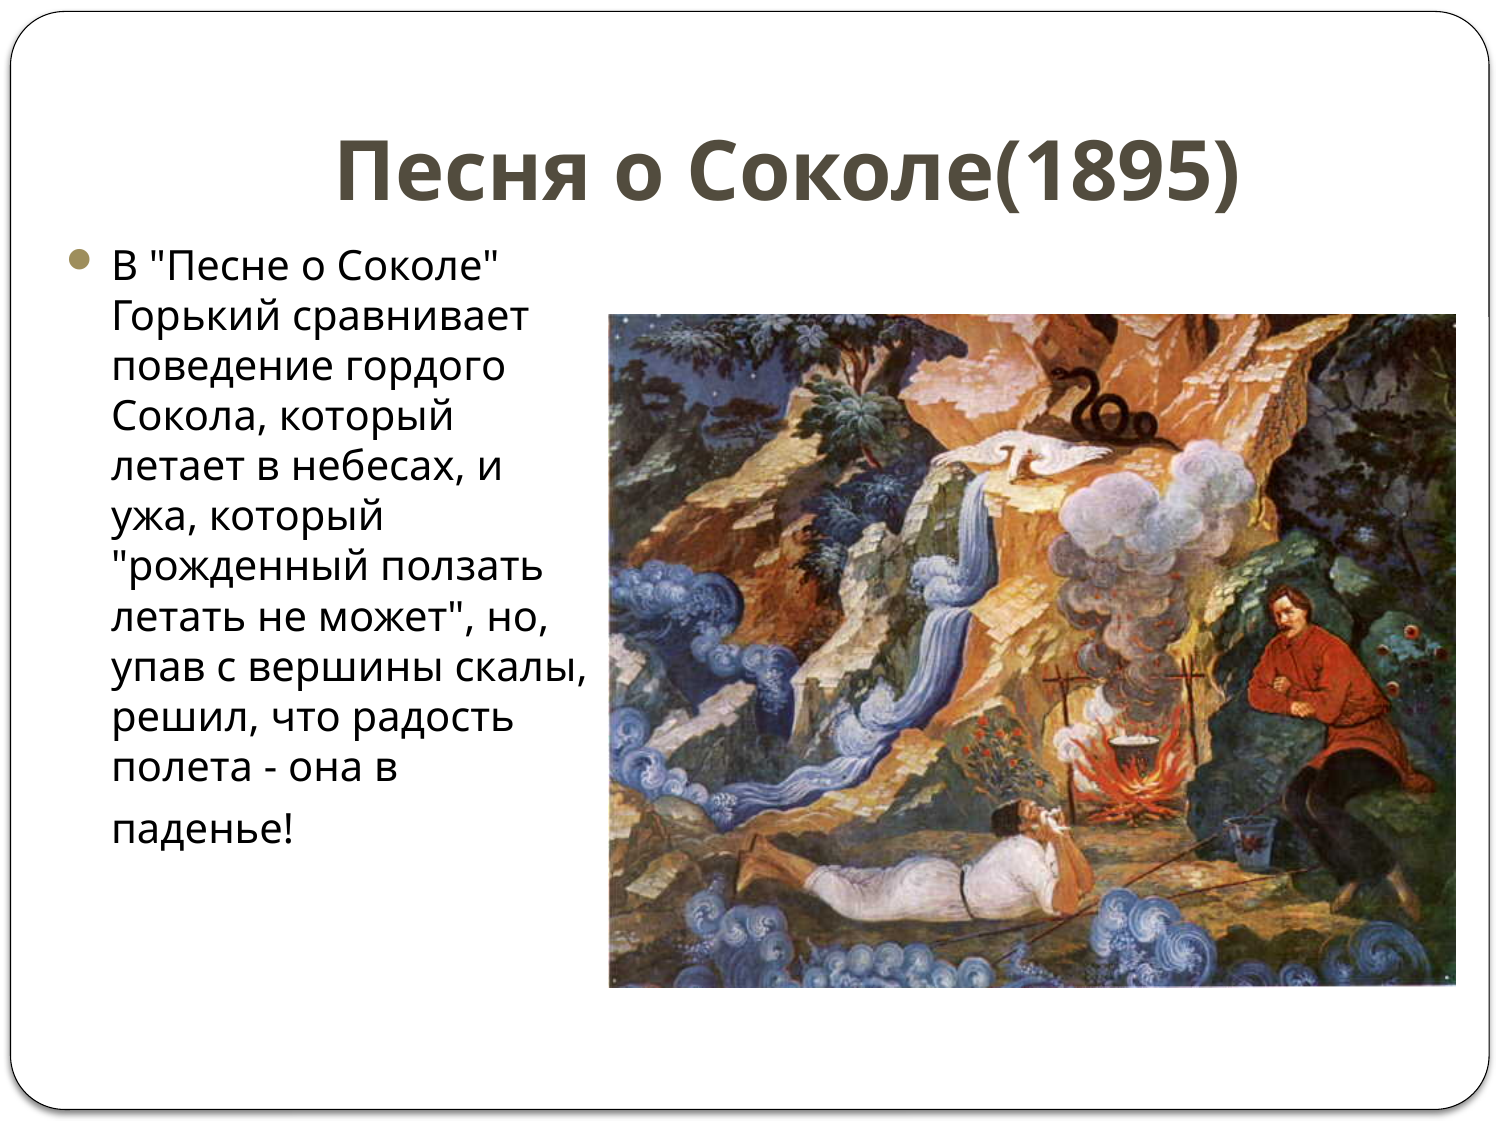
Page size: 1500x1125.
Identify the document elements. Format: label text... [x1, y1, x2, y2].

list В "Песне о Соколе" Горький сравнивает поведение гордого Сокола, который летает в небесах, и ужа, который "рожденный ползать летать не может", но, упав с вершины скалы, решил, что радость полета - она в паденье! [51, 231, 609, 1038]
picture [607, 314, 1456, 988]
title Песня о Соколе(1895) [150, 45, 1425, 233]
